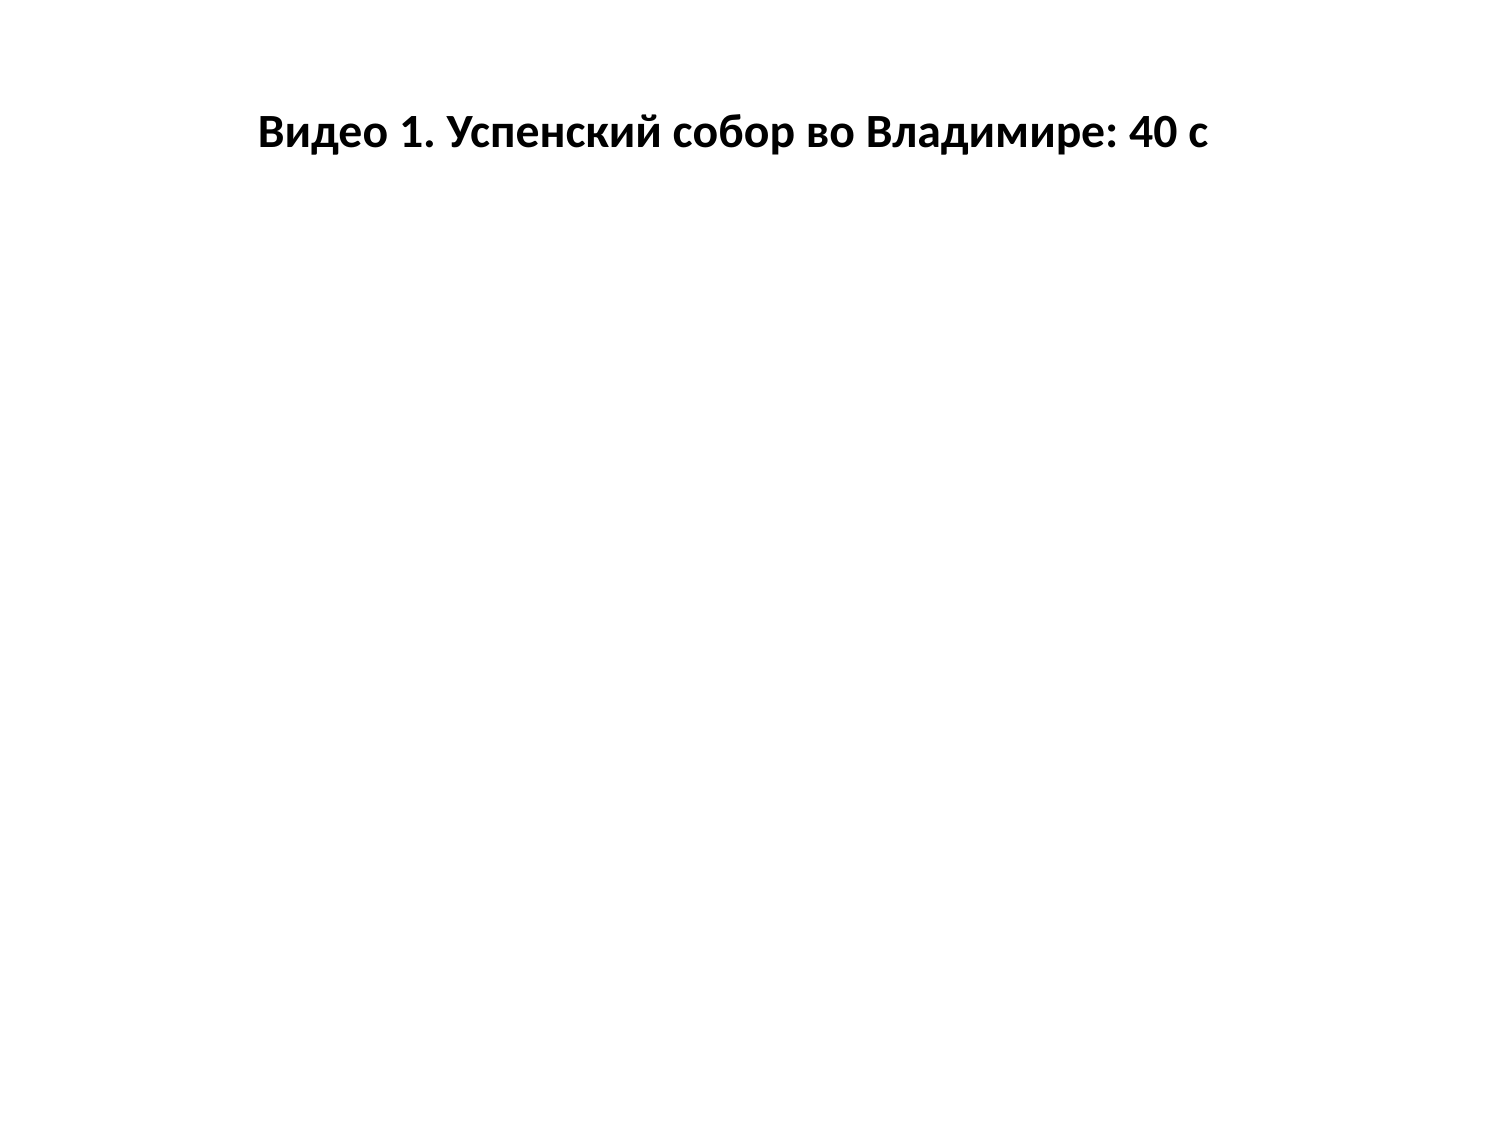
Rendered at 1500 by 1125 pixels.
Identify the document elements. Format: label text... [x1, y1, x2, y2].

title Видео 1. Успенский собор во Владимире: 40 с [58, 35, 1409, 223]
